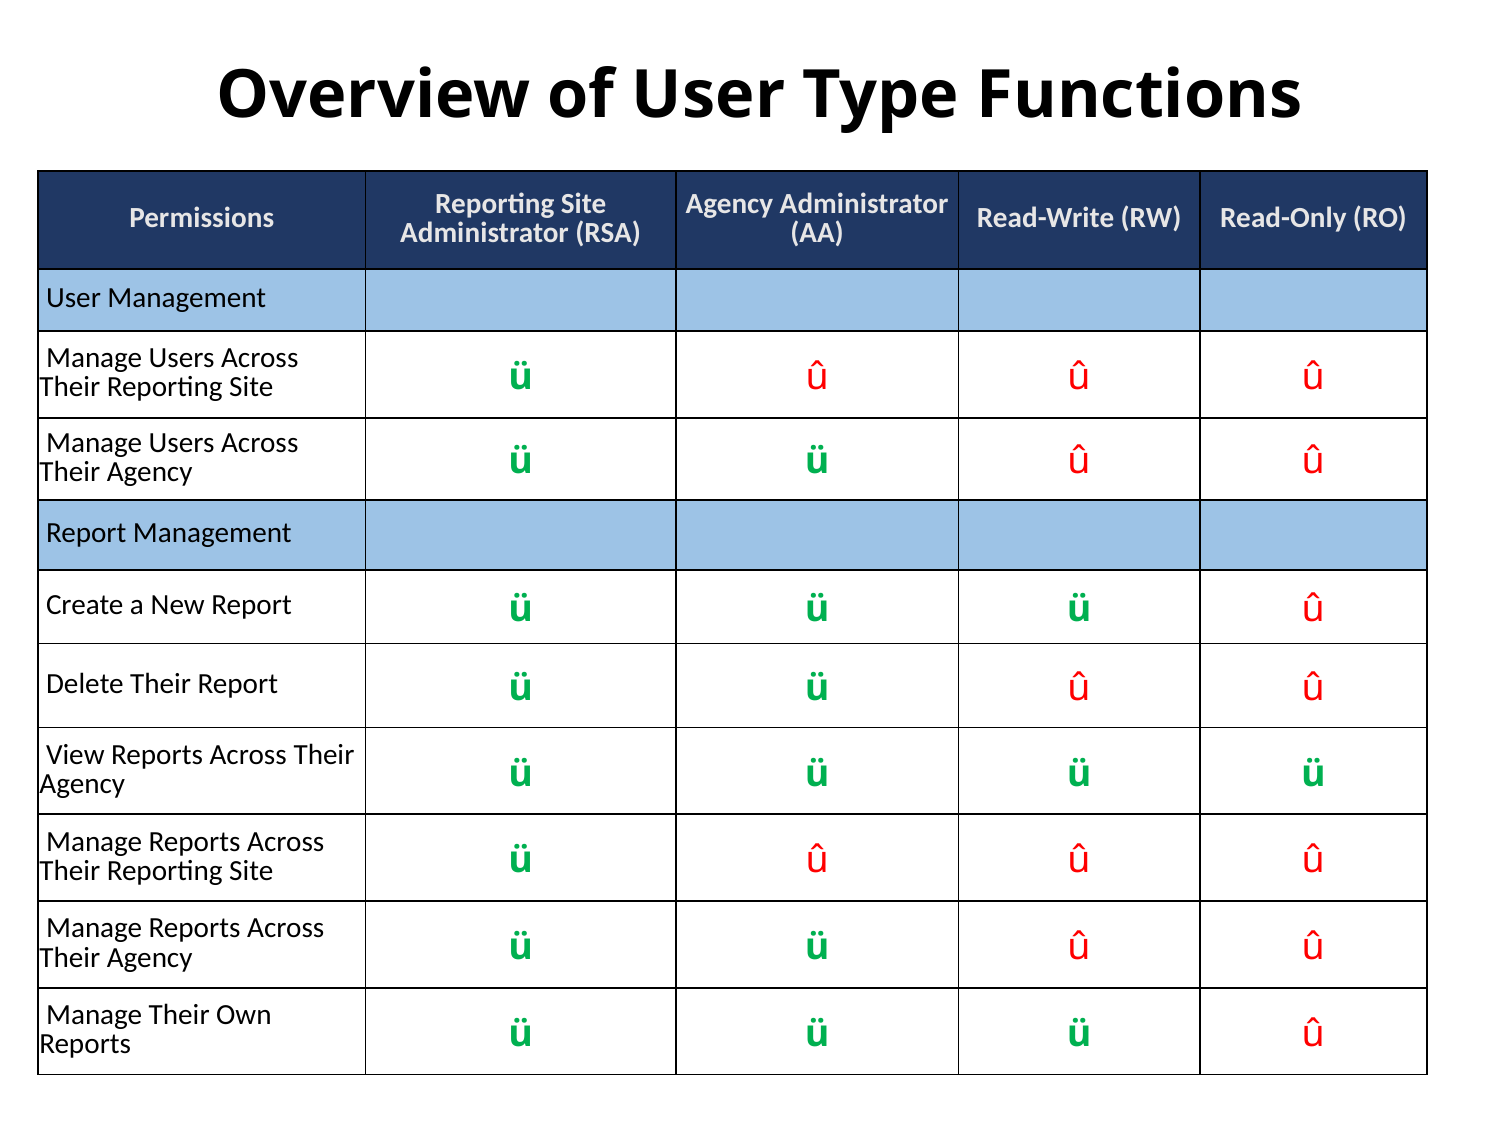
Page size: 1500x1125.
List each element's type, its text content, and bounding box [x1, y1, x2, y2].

table_cell ü [677, 644, 958, 727]
table_cell û [1201, 332, 1426, 417]
table_cell ü [366, 332, 675, 417]
table_cell ü [677, 571, 958, 643]
table_cell ü [366, 989, 675, 1074]
table_cell û [959, 815, 1199, 900]
table_cell ü [677, 989, 958, 1074]
table_cell [1201, 501, 1426, 569]
table_cell û [1201, 571, 1426, 643]
table_header Reporting Site Administrator (RSA) [366, 172, 675, 268]
table_cell û [959, 419, 1199, 499]
title Overview of User Type Functions [112, 39, 1407, 148]
table_header Read-Write (RW) [959, 172, 1199, 268]
table_cell User Management [39, 270, 365, 330]
table_cell [366, 501, 675, 569]
table_cell ü [366, 728, 675, 813]
table_cell ü [959, 728, 1199, 813]
table_cell ü [366, 571, 675, 643]
table_cell Manage Their Own Reports [39, 989, 365, 1074]
table_cell û [1201, 644, 1426, 727]
table_cell û [1201, 815, 1426, 900]
table_cell ü [677, 728, 958, 813]
table_cell [1201, 270, 1426, 330]
table_cell Manage Reports Across Their Agency [39, 902, 365, 987]
table_cell û [959, 902, 1199, 987]
table_cell û [1201, 989, 1426, 1074]
table_cell [959, 501, 1199, 569]
table_cell ü [1201, 728, 1426, 813]
table_cell û [677, 332, 958, 417]
table_cell û [1201, 419, 1426, 499]
table_cell û [677, 815, 958, 900]
table_header Read-Only (RO) [1201, 172, 1426, 268]
table_cell û [959, 332, 1199, 417]
table_cell [677, 270, 958, 330]
table_cell View Reports Across Their Agency [39, 728, 365, 813]
table_cell û [959, 644, 1199, 727]
table_cell ü [959, 571, 1199, 643]
table_cell Manage Reports Across Their Reporting Site [39, 815, 365, 900]
table_cell ü [366, 815, 675, 900]
table_cell ü [677, 419, 958, 499]
table_cell ü [366, 419, 675, 499]
table_cell û [1201, 902, 1426, 987]
table_cell [959, 270, 1199, 330]
table_cell ü [366, 644, 675, 727]
table_cell ü [366, 902, 675, 987]
table_cell [677, 501, 958, 569]
table_cell Report Management [39, 501, 365, 569]
table_cell ü [959, 989, 1199, 1074]
table_cell Manage Users Across Their Reporting Site [39, 332, 365, 417]
table_cell Create a New Report [39, 571, 365, 643]
table_header Permissions [39, 172, 365, 268]
table_cell ü [677, 902, 958, 987]
table_cell Manage Users Across Their Agency [39, 419, 365, 499]
table_header Agency Administrator (AA) [677, 172, 958, 268]
table_cell [366, 270, 675, 330]
table_cell Delete Their Report [39, 644, 365, 727]
